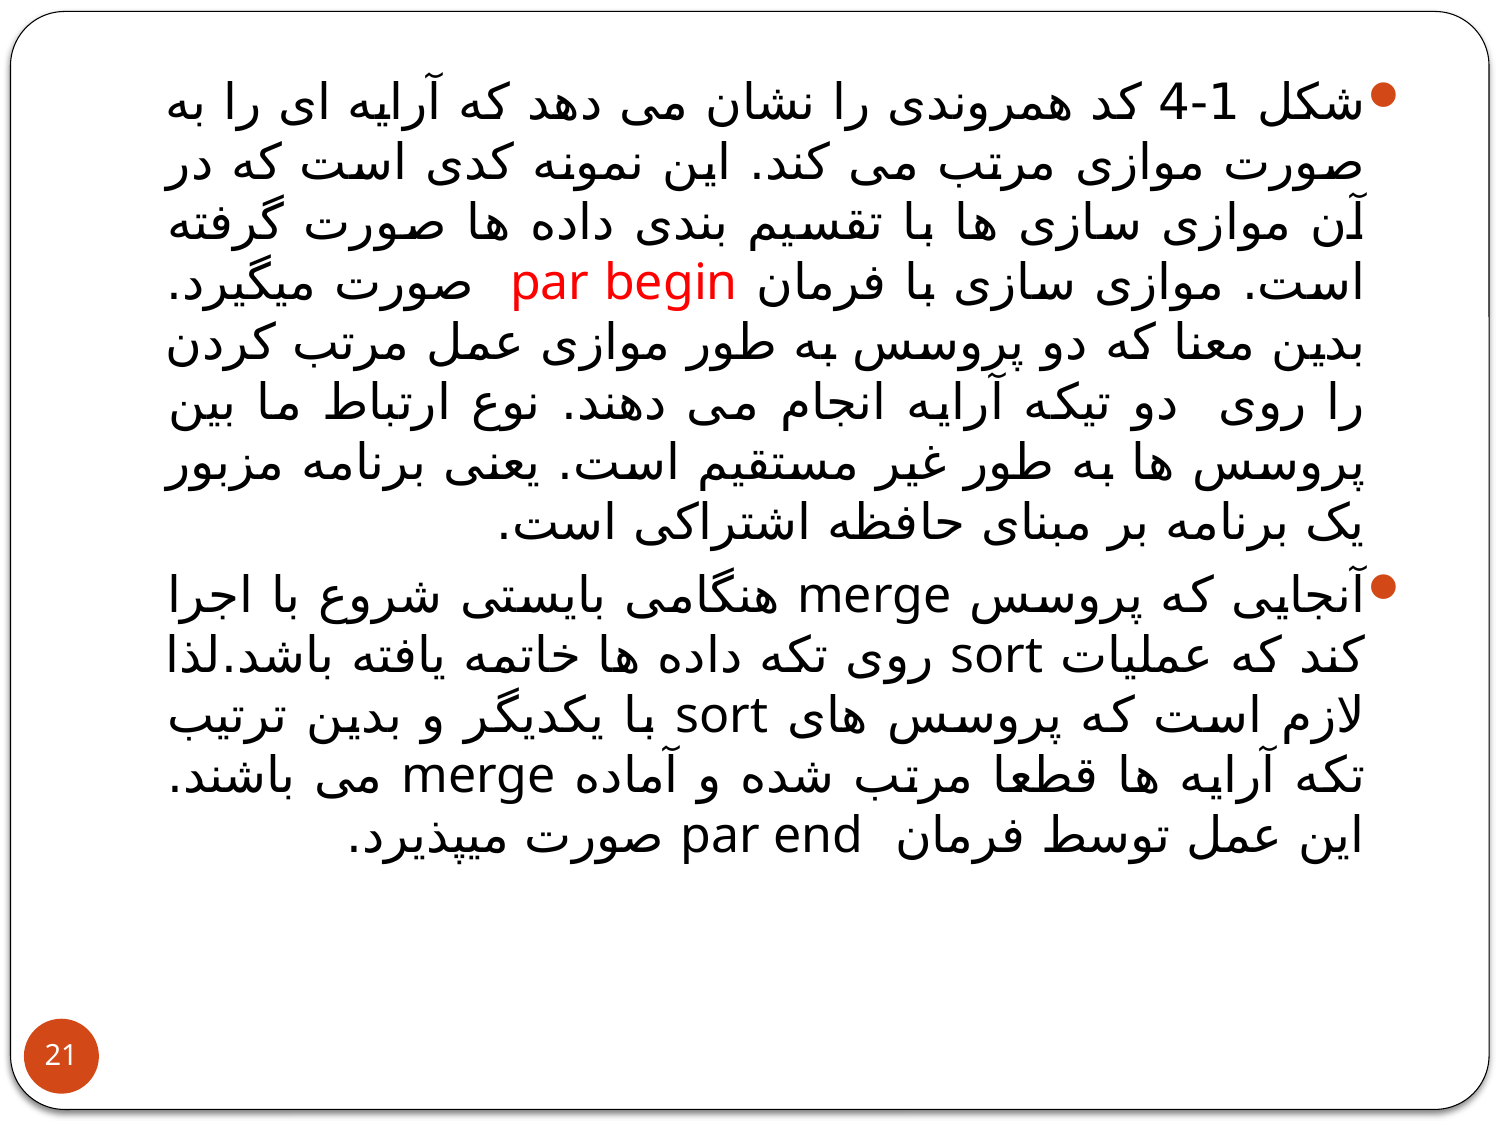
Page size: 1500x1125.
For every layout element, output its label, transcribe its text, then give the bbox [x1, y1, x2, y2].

list شکل 1-4 کد همروندی را نشان می دهد که آرایه ای را به صورت موازی مرتب می کند. این نمونه کدی است که در آن موازی سازی ها با تقسیم بندی داده ها صورت گرفته است. موازی سازی با فرمان par begin صورت میگیرد. بدین معنا که دو پروسس به طور موازی عمل مرتب کردن را روی دو تیکه آرایه انجام می دهند. نوع ارتباط ما بین پروسس ها به طور غیر مستقیم است. یعنی برنامه مزبور یک برنامه بر مبنای حافظه اشتراکی است. آنجایی که پروسس merge هنگامی بایستی شروع با اجرا کند که عملیات sort روی تکه داده ها خاتمه یافته باشد.لذا لازم است که پروسس های sort با یکدیگر و بدین ترتیب تکه آرایه ها قطعا مرتب شده و آماده merge می باشند. این عمل توسط فرمان par end صورت میپذیرد. [150, 62, 1425, 988]
slide_number 21 [23, 1018, 99, 1094]
